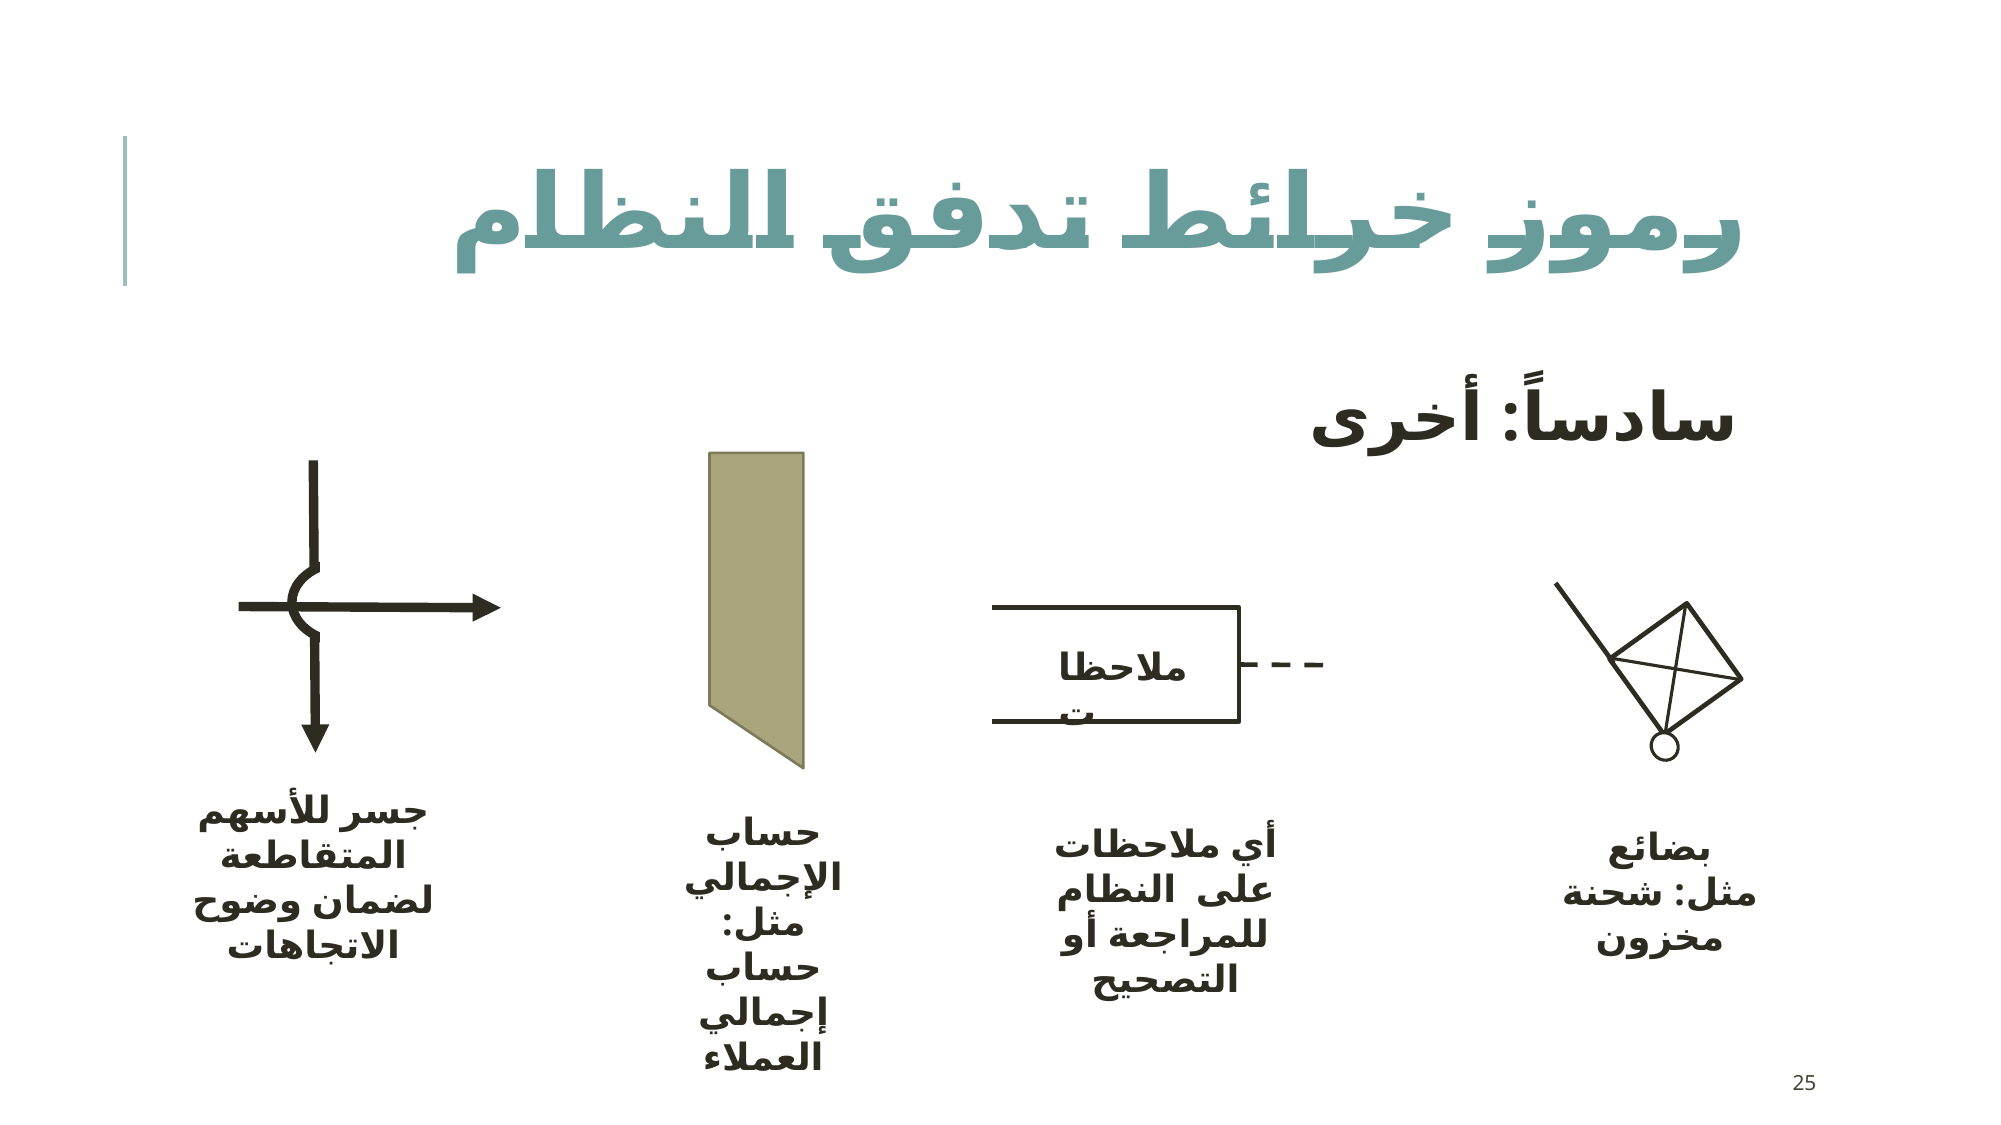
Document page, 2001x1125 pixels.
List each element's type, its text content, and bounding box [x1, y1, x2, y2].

slide_number 25 [1777, 1061, 1938, 1107]
text_box أي ملاحظات على النظام للمراجعة أو التصحيح [1007, 812, 1324, 1008]
text_box جسر للأسهم المتقاطعة لضمان وضوح الاتجاهات [144, 778, 482, 974]
list سادساً: أخرى [168, 375, 1763, 1035]
text_box [708, 451, 805, 770]
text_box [958, 586, 1331, 747]
text_box بضائع مثل: شحنة مخزون [1526, 815, 1794, 966]
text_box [1589, 541, 1705, 753]
title رموز خرائط تدفق النظام [168, 96, 1763, 342]
text_box حساب الإجمالي مثل: حساب إجمالي العملاء [647, 800, 880, 1086]
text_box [287, 617, 489, 753]
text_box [287, 460, 489, 601]
